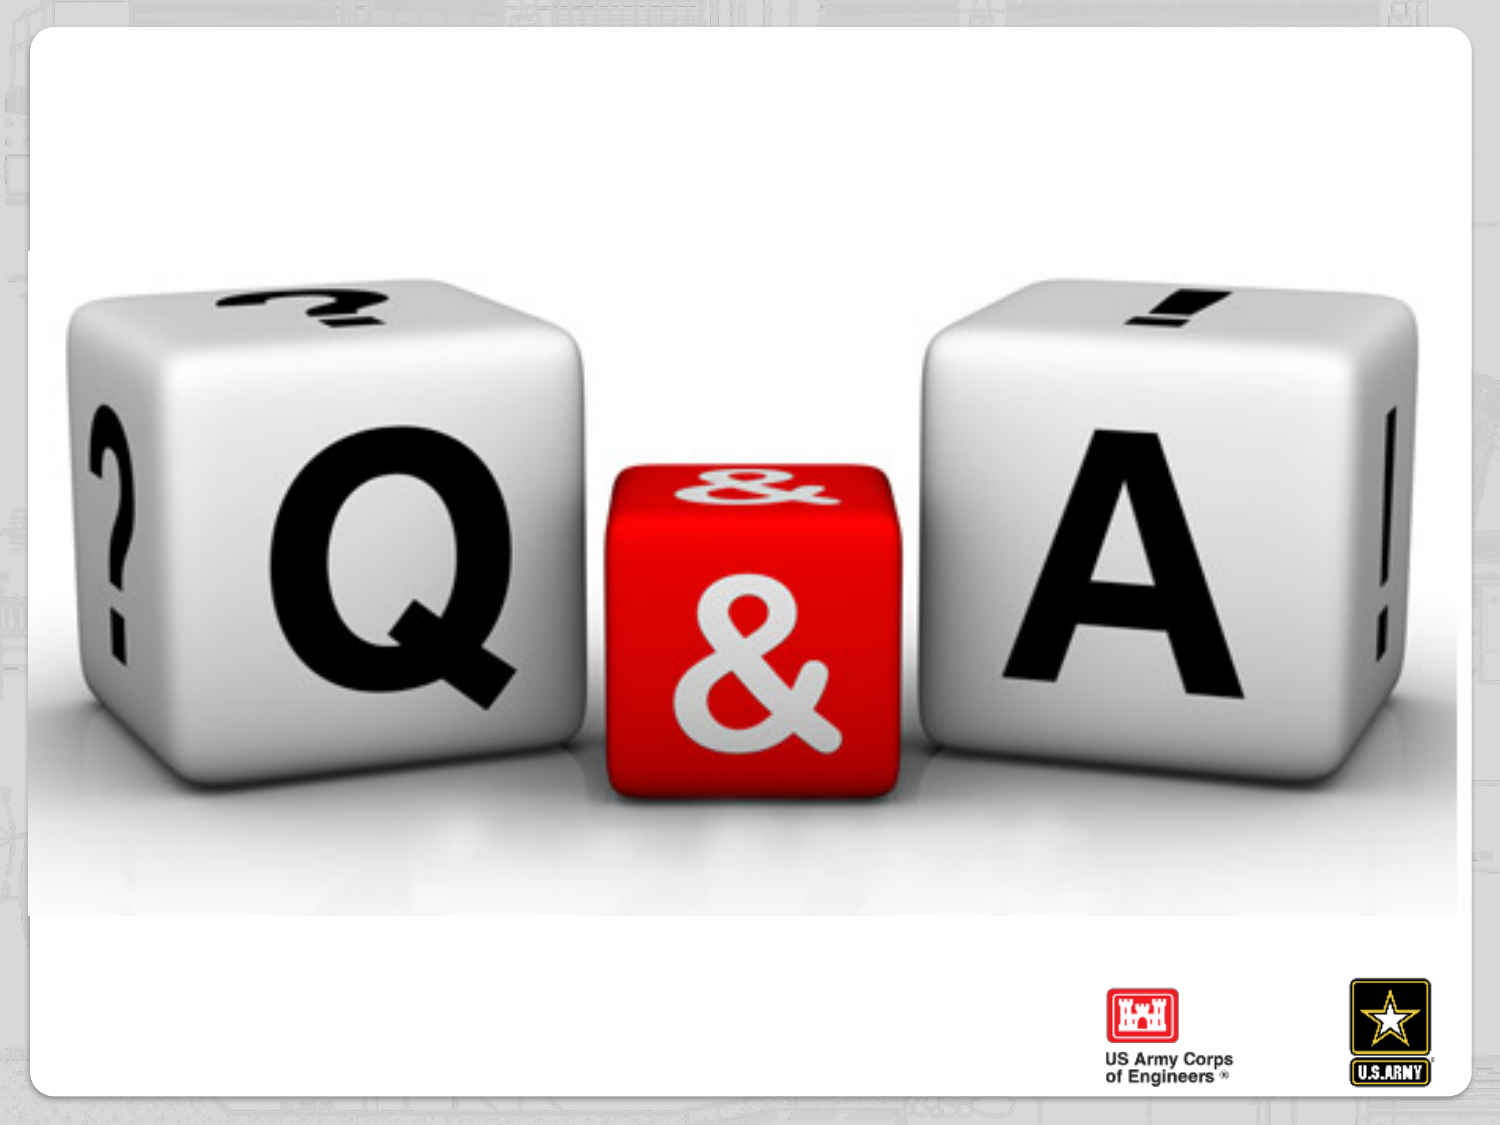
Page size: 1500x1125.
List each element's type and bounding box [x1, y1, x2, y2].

picture [0, 0, 1500, 1125]
list [28, 250, 1469, 916]
